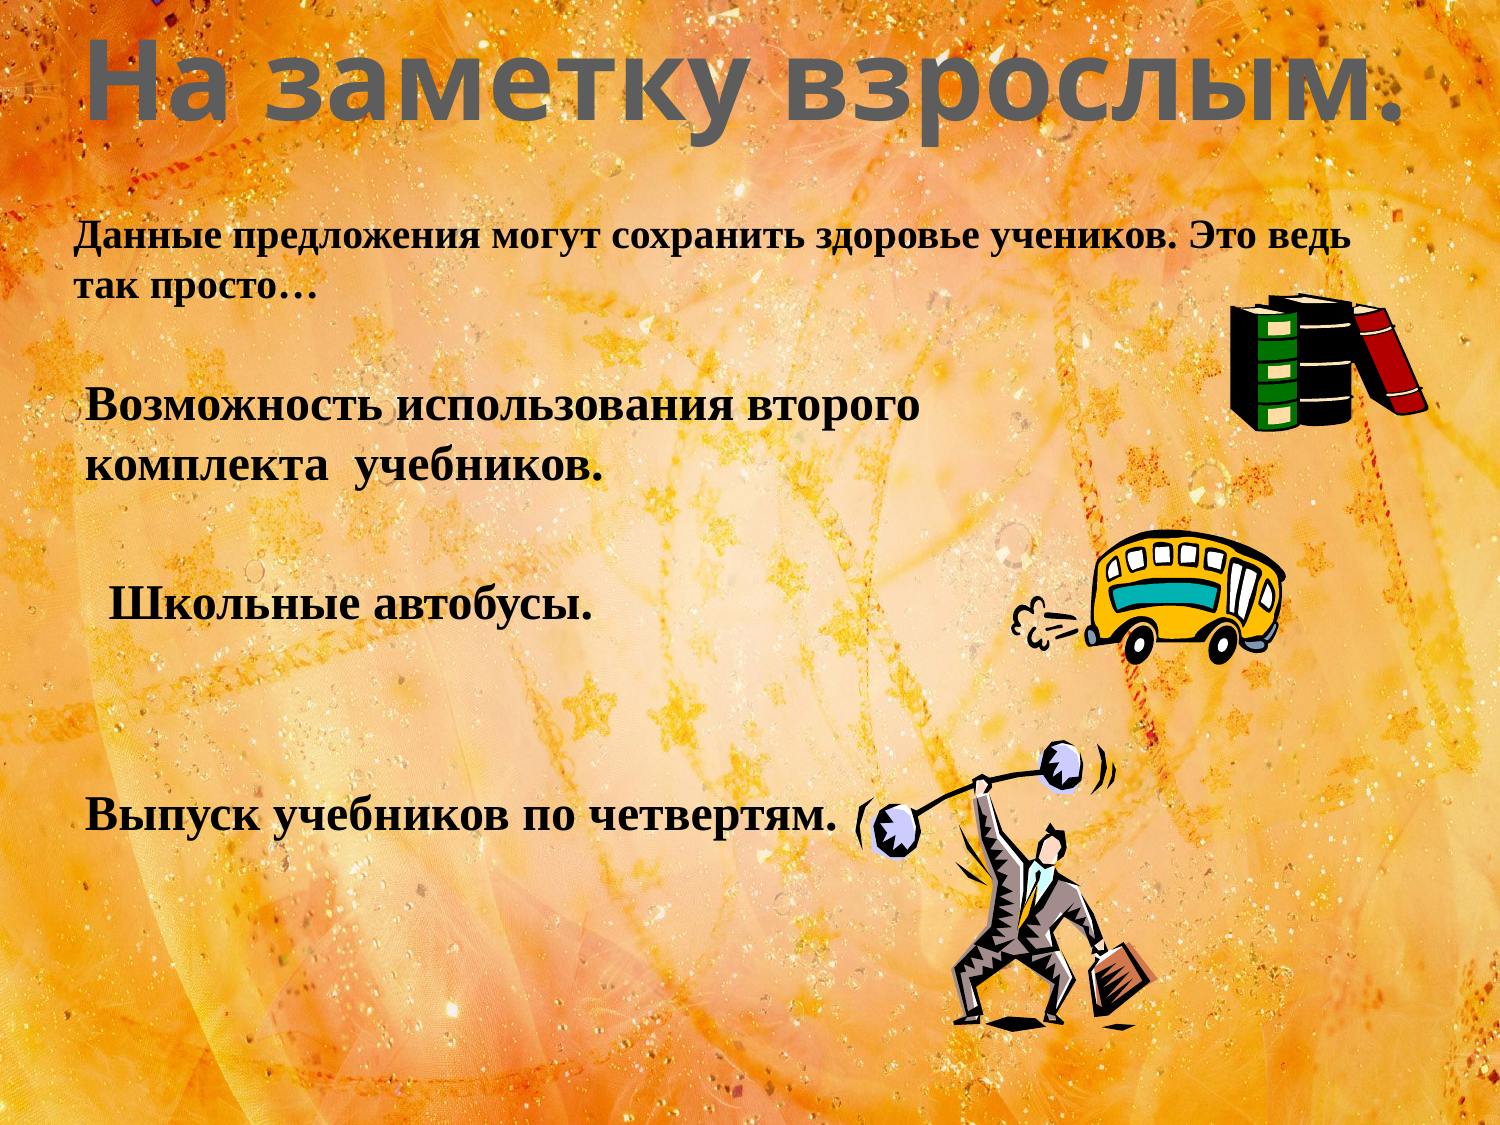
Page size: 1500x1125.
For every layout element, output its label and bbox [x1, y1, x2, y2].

list [0, 0, 1500, 1125]
picture [1007, 526, 1290, 666]
picture [855, 737, 1161, 1035]
picture [1230, 292, 1430, 434]
